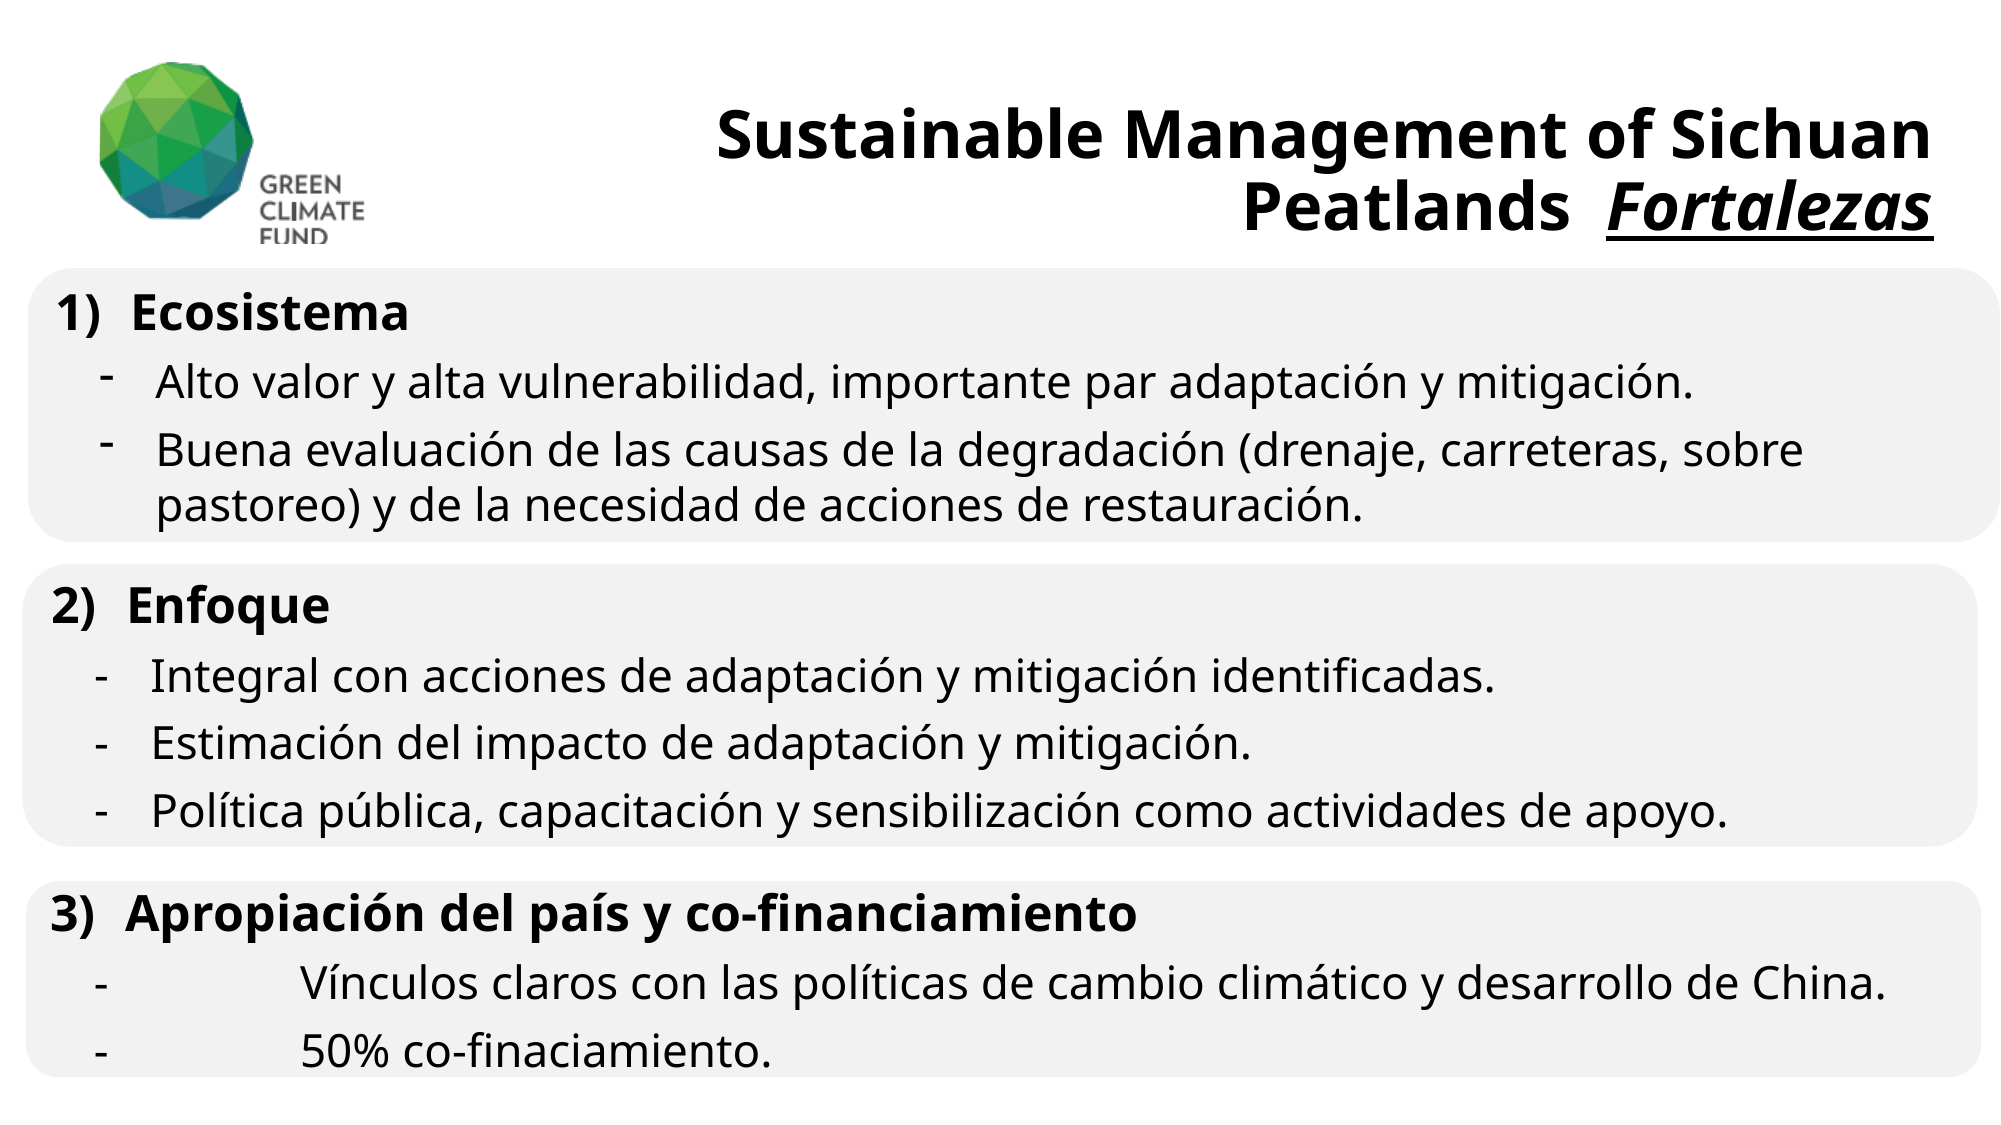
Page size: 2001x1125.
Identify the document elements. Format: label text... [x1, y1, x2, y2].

title Sustainable Management of Sichuan Peatlands Fortalezas [529, 29, 1949, 265]
text_box Enfoque Integral con acciones de adaptación y mitigación identificadas. Estimación del impacto de adaptación y mitigación. Política pública, capacitación y sensibilización como actividades de apoyo. [20, 561, 1980, 849]
text_box Ecosistema Alto valor y alta vulnerabilidad, importante par adaptación y mitigación. Buena evaluación de las causas de la degradación (drenaje, carreteras, sobre pastoreo) y de la necesidad de acciones de restauración. [25, 265, 2000, 545]
text_box Apropiación del país y co-financiamiento Vínculos claros con las políticas de cambio climático y desarrollo de China. 50% co-finaciamiento. [23, 879, 1984, 1080]
